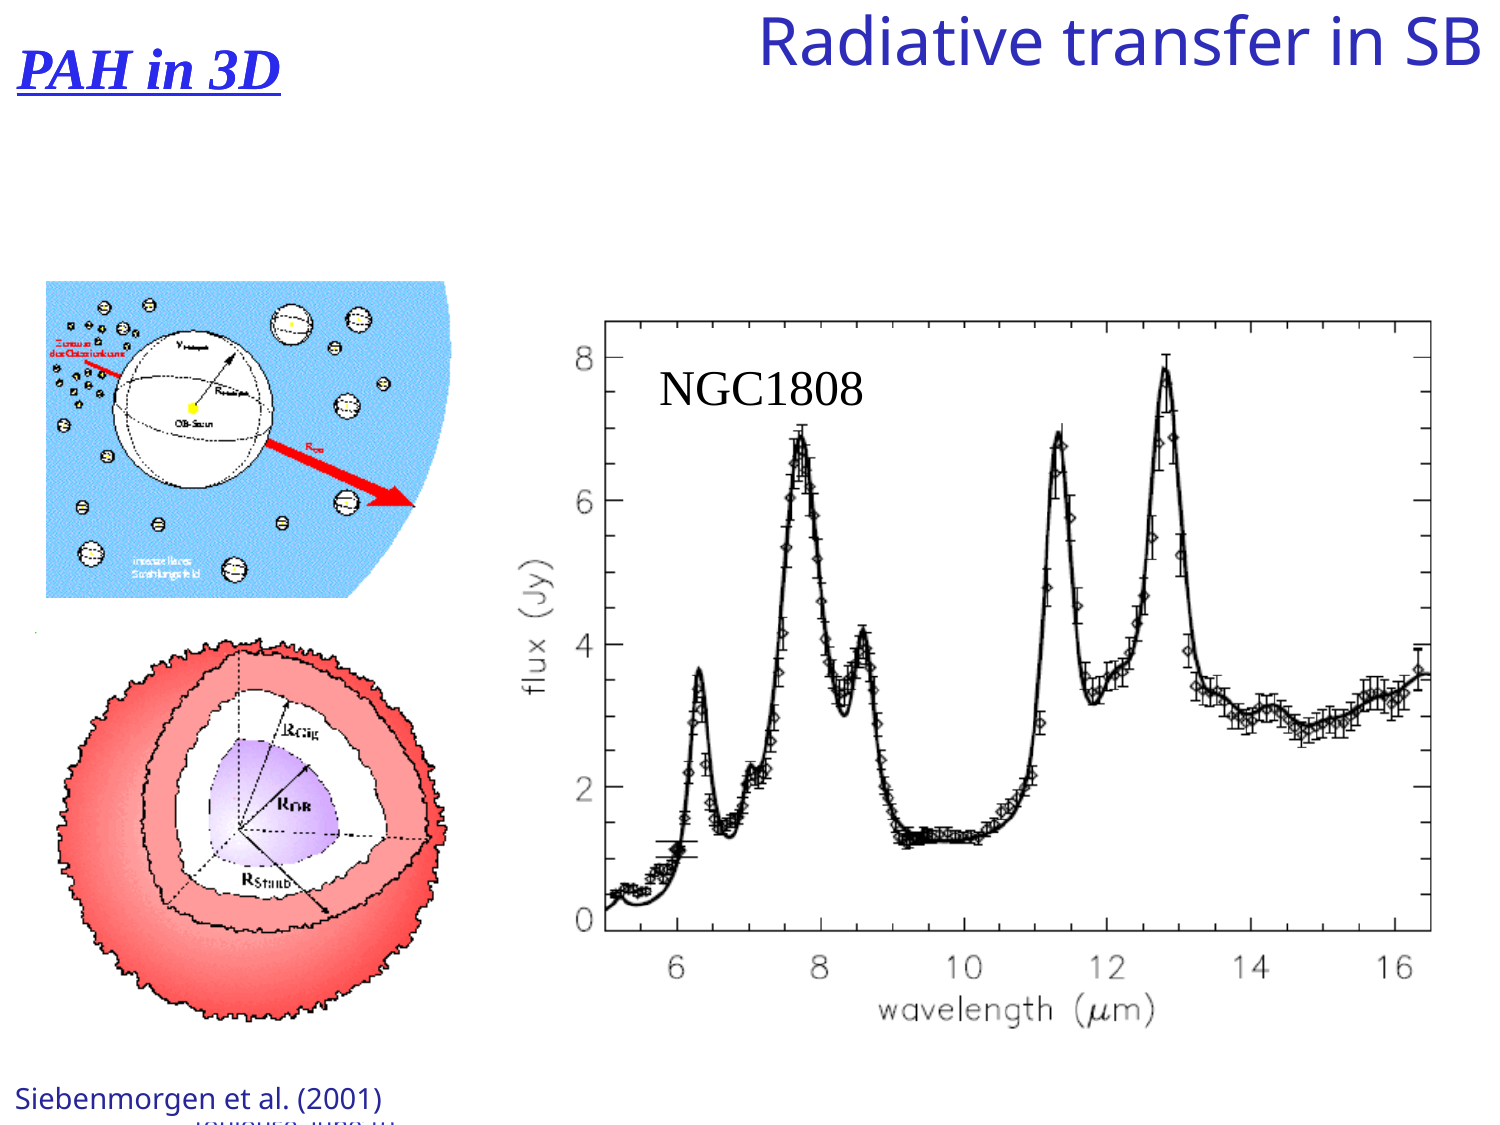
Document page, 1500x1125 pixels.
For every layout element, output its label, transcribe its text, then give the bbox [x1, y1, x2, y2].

text_box Siebenmorgen et al. (2001) [0, 1060, 961, 1123]
text_box Radiative transfer in SB [0, 0, 1500, 125]
picture [34, 257, 1500, 1079]
